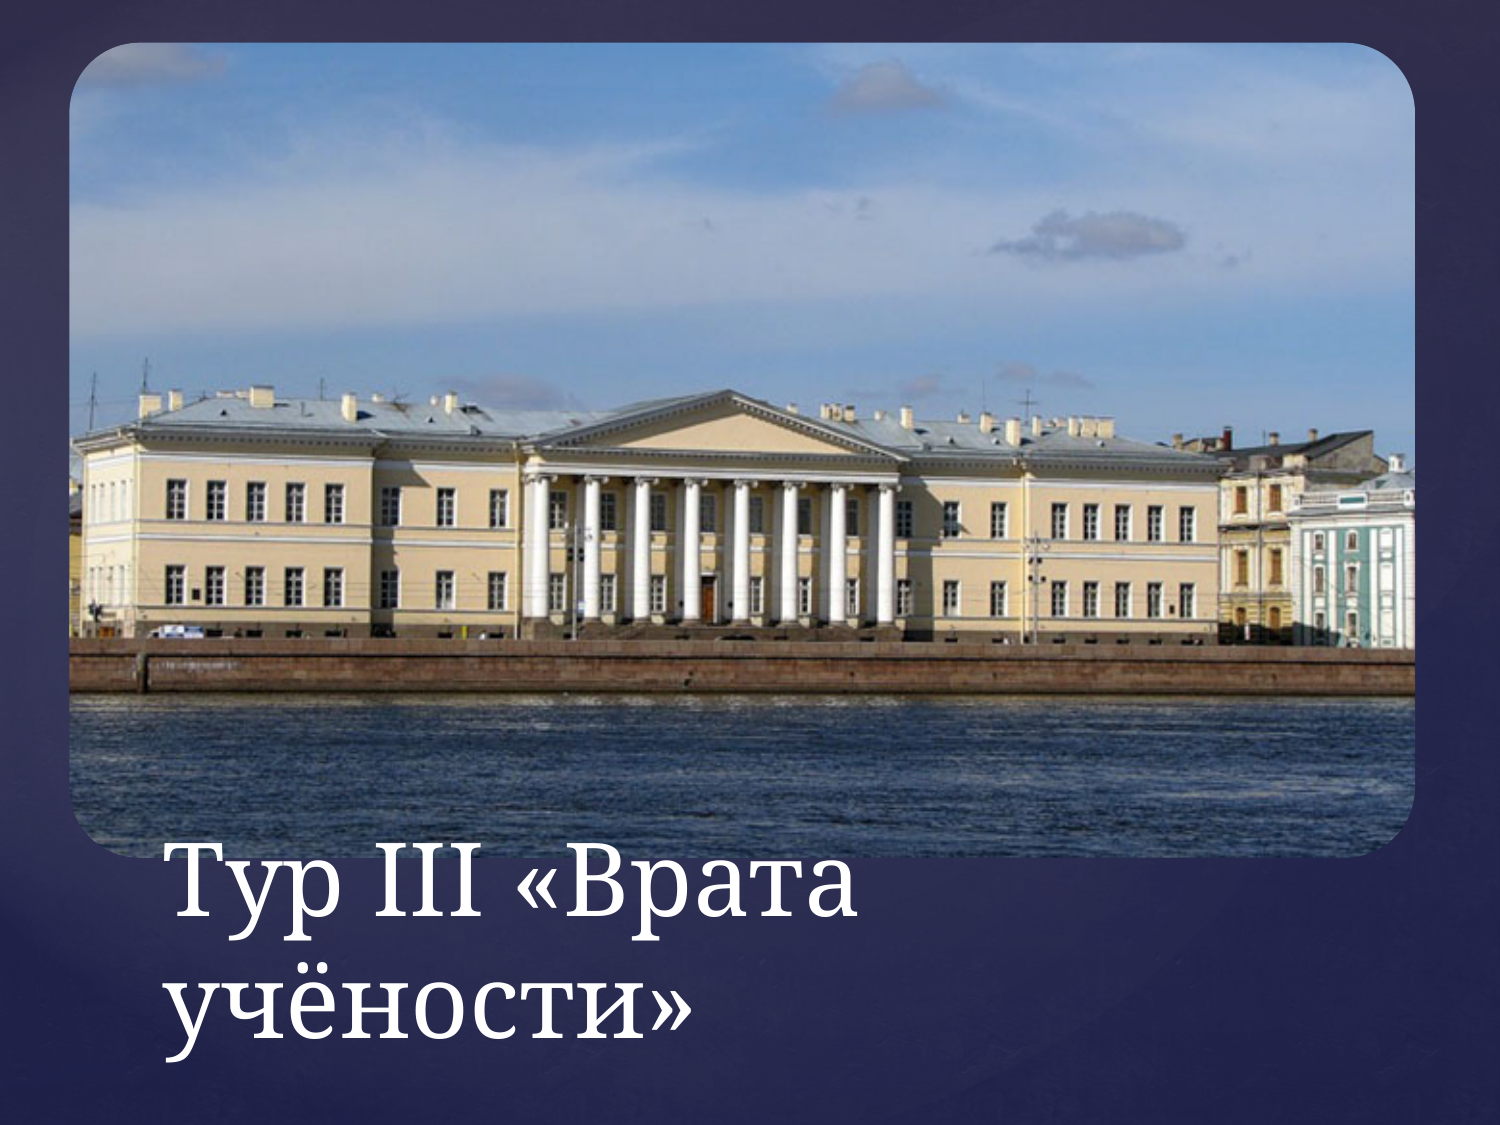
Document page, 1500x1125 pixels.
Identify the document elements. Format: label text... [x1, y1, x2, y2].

title Тур III «Врата учёности» [147, 916, 1386, 1067]
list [68, 42, 1416, 859]
